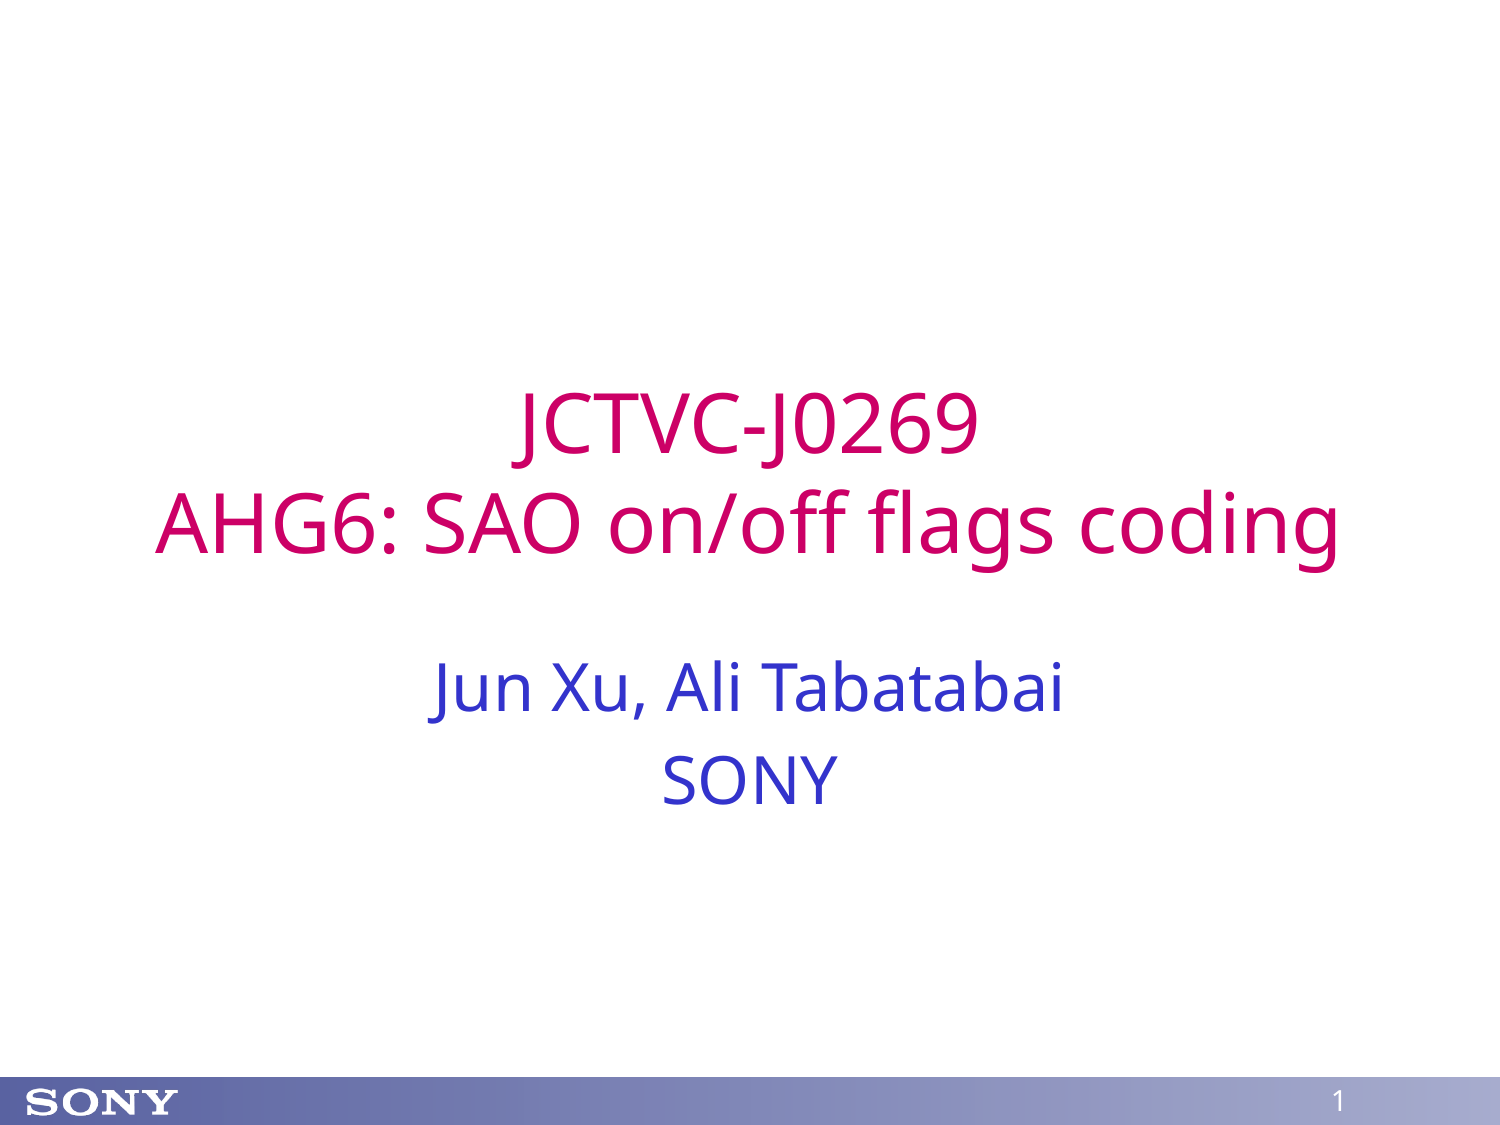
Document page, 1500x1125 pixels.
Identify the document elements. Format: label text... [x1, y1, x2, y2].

picture [26, 1088, 178, 1116]
slide_number 1 [1049, 1074, 1363, 1125]
subtitle Jun Xu, Ali Tabatabai SONY [224, 637, 1276, 926]
title JCTVC-J0269 AHG6: SAO on/off flags coding [112, 361, 1388, 579]
